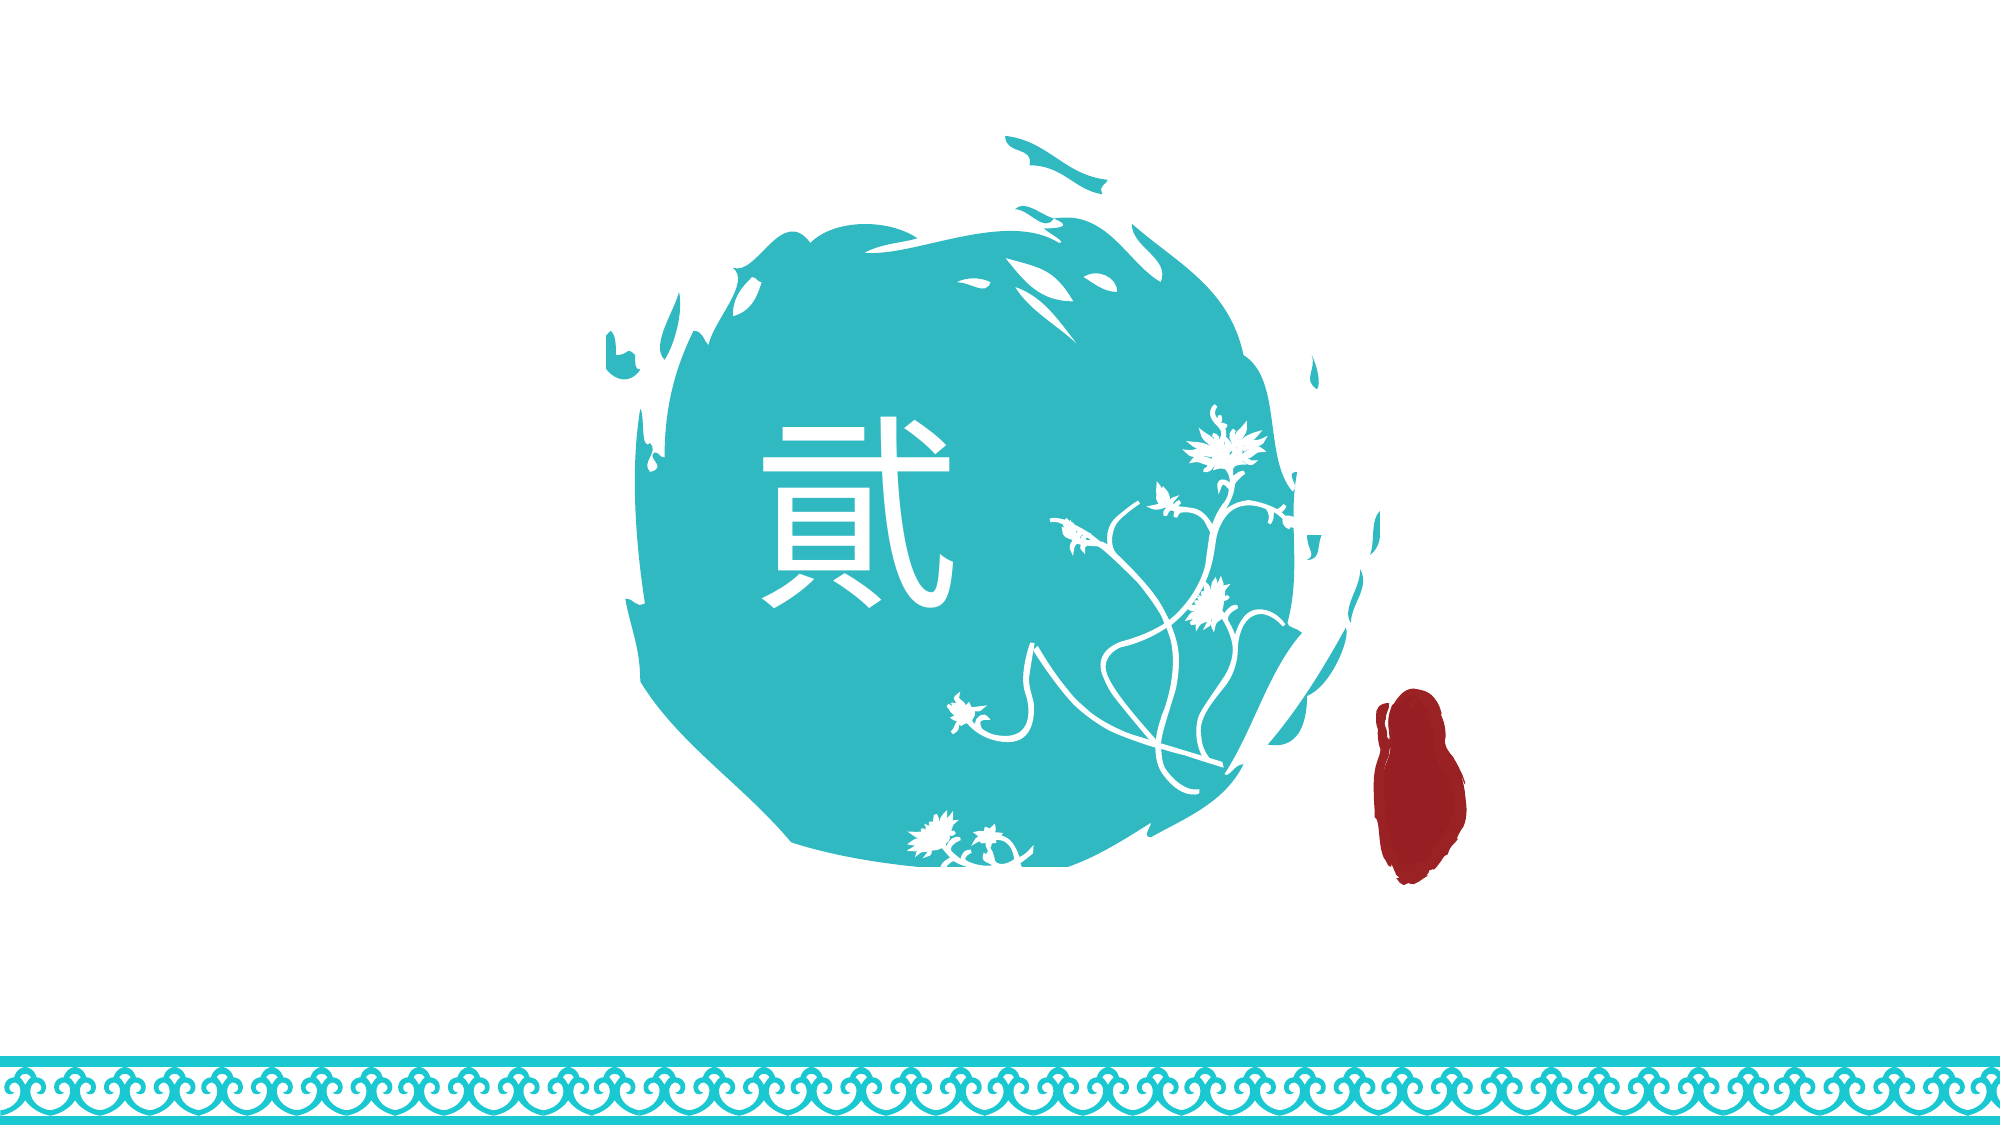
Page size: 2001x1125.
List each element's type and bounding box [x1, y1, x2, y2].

picture [606, 135, 1467, 886]
text_box [0, 1055, 2000, 1125]
